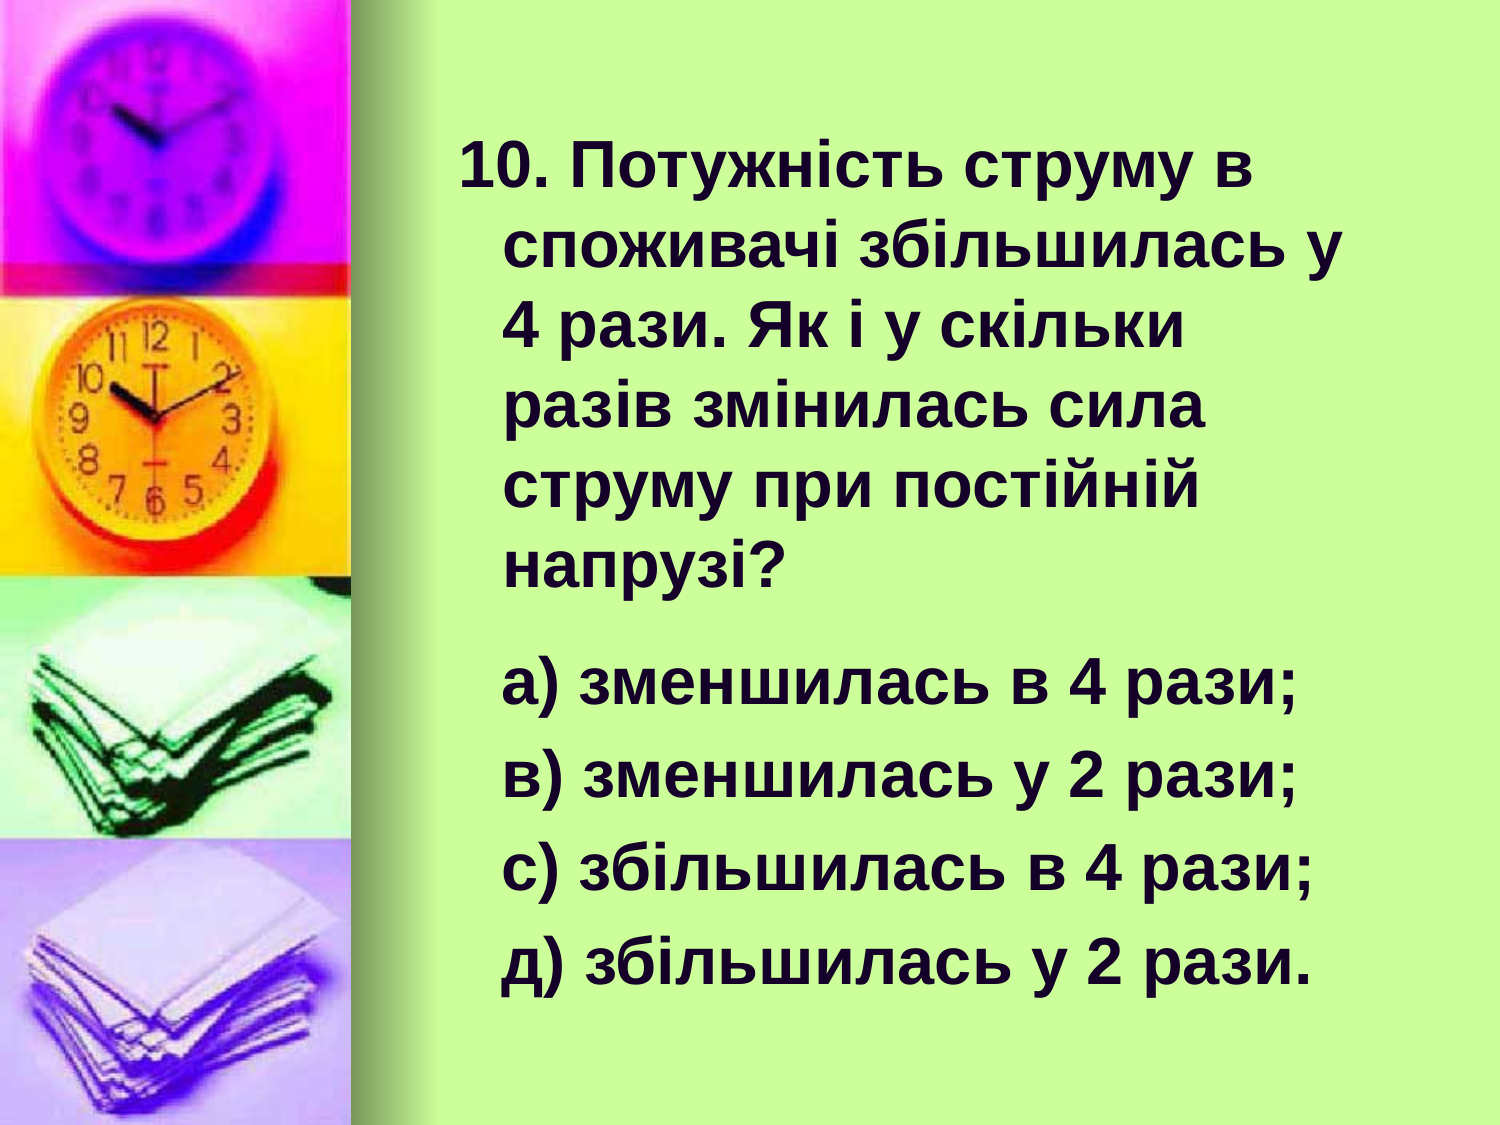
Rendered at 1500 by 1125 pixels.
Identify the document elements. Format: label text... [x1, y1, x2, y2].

list 10. Потужність струму в споживачі збільшилась у 4 рази. Як і у скільки разів змінилась сила струму при постійній напрузі? а) зменшилась в 4 рази; в) зменшилась у 2 рази; с) збільшилась в 4 рази; д) збільшилась у 2 рази. [431, 113, 1391, 929]
picture [0, 0, 351, 1125]
